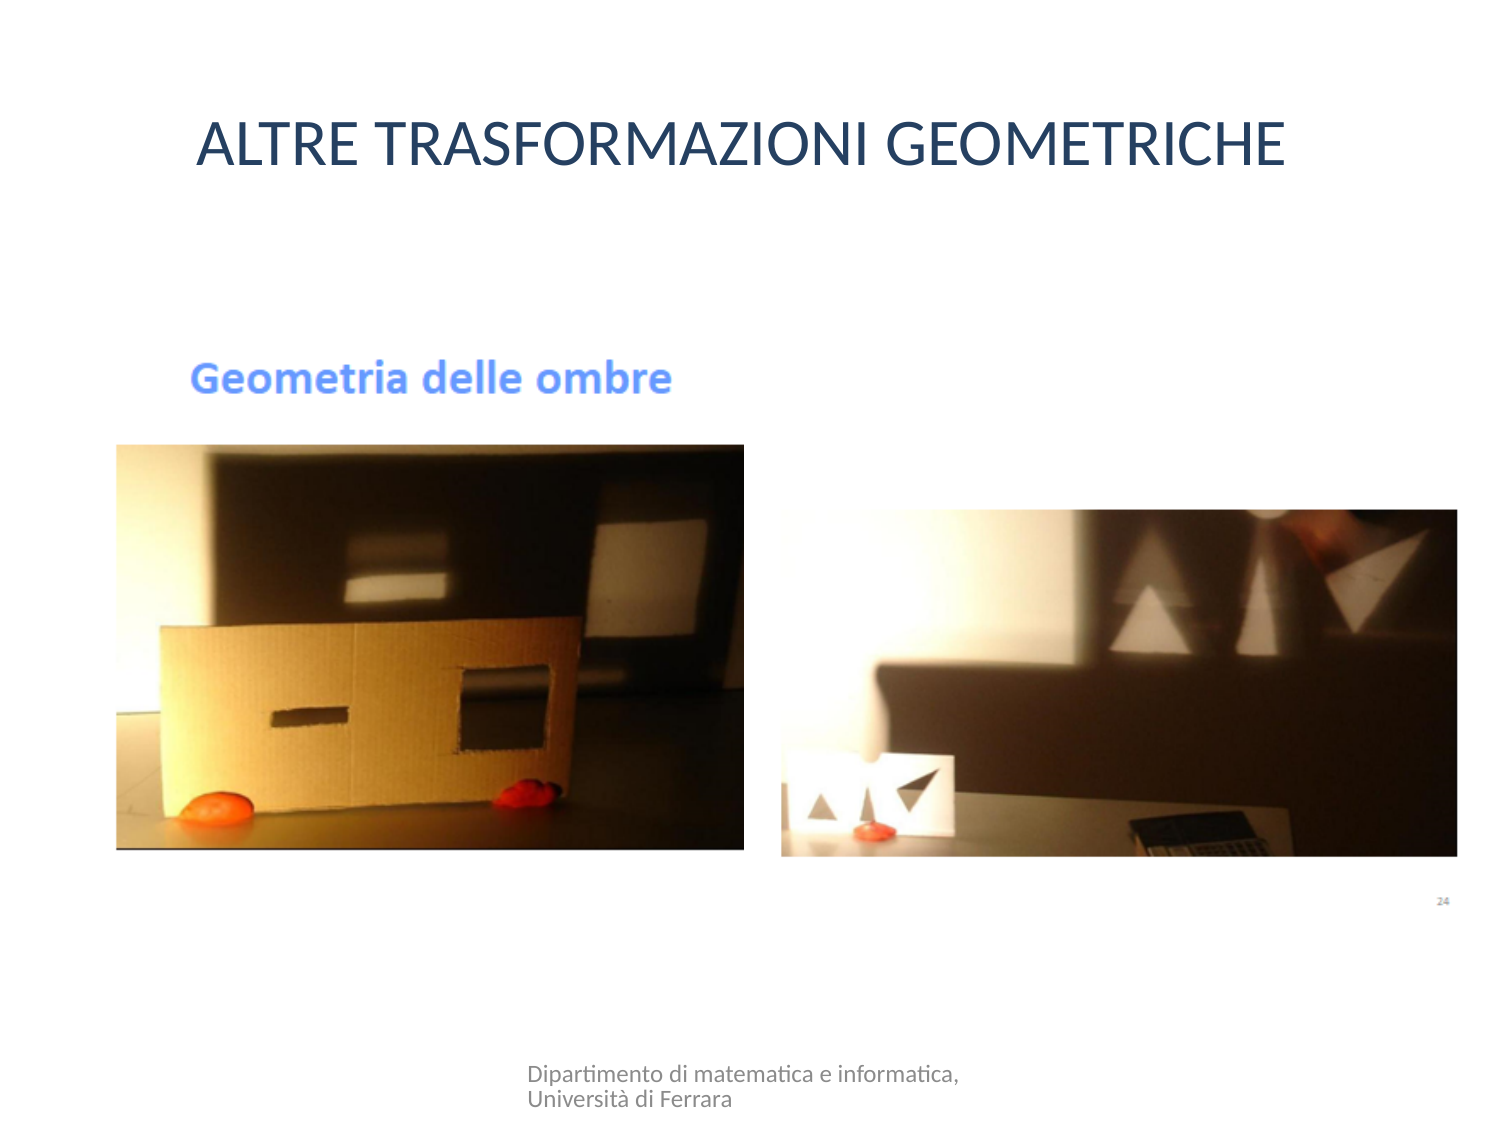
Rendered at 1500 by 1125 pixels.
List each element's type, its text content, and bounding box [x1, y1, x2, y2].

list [23, 302, 841, 916]
title ALTRE TRASFORMAZIONI GEOMETRICHE [75, 45, 1425, 233]
picture [743, 365, 1495, 929]
footer Dipartimento di matematica e informatica, Università di Ferrara [512, 1042, 988, 1103]
